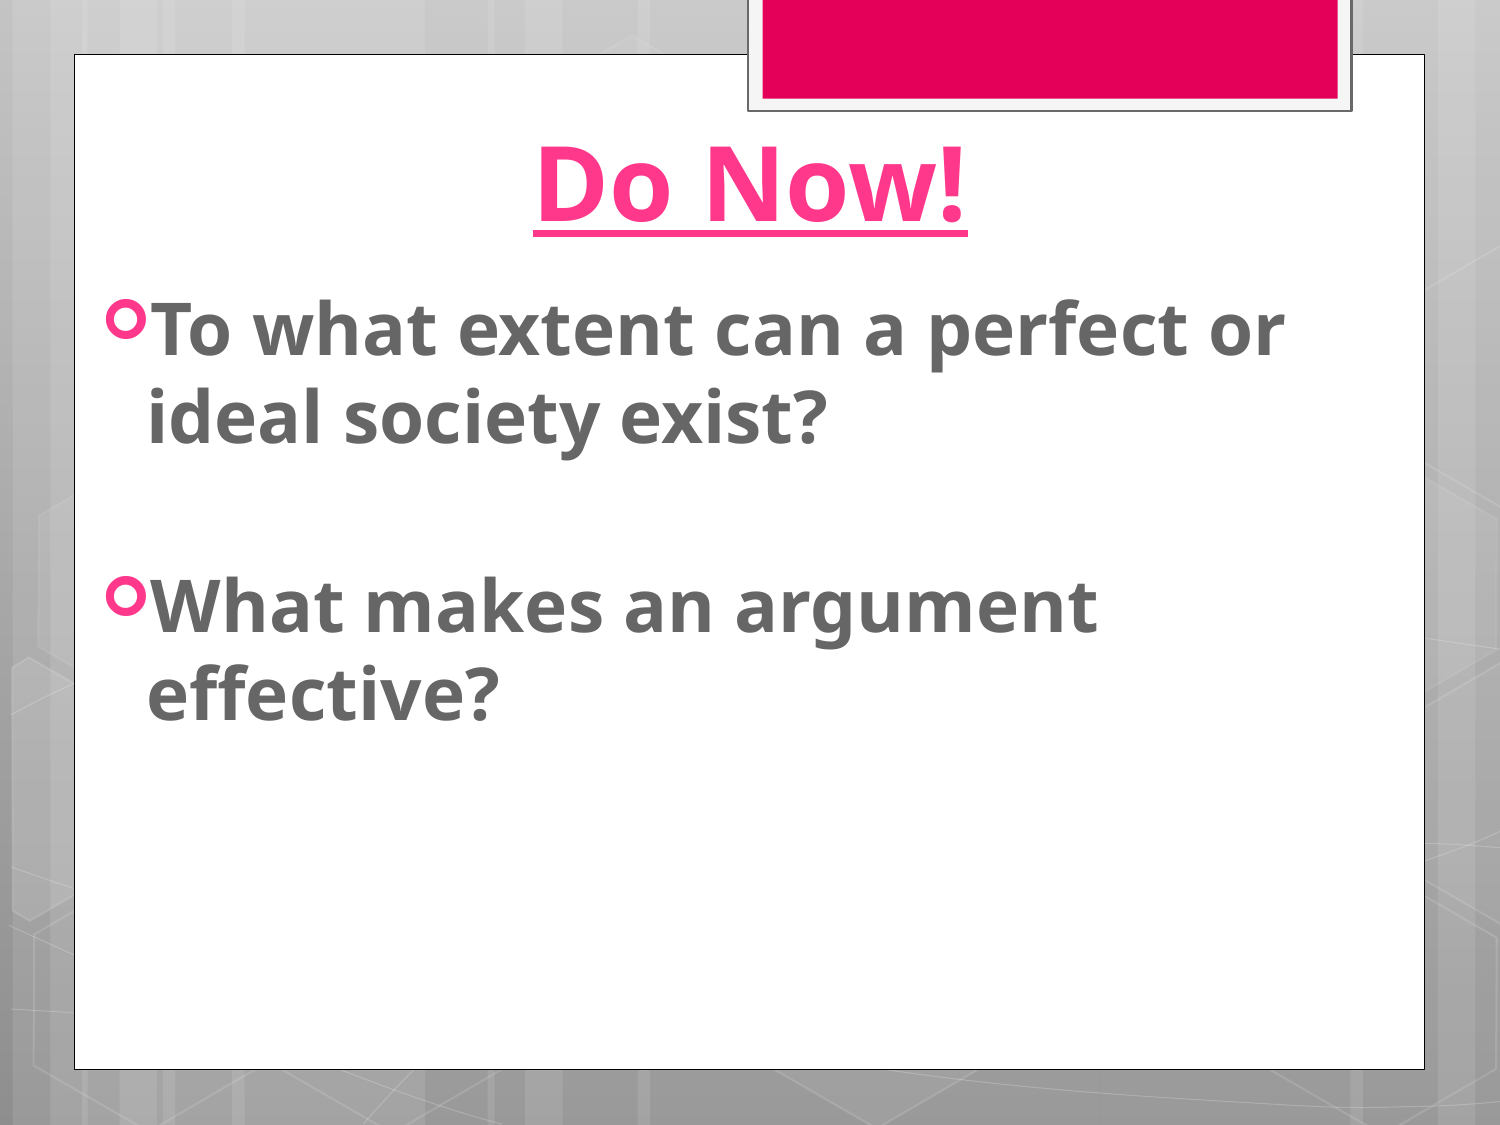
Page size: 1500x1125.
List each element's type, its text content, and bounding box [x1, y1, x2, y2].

list To what extent can a perfect or ideal society exist? What makes an argument effective? [75, 275, 1425, 851]
title Do Now! [75, 62, 1425, 250]
